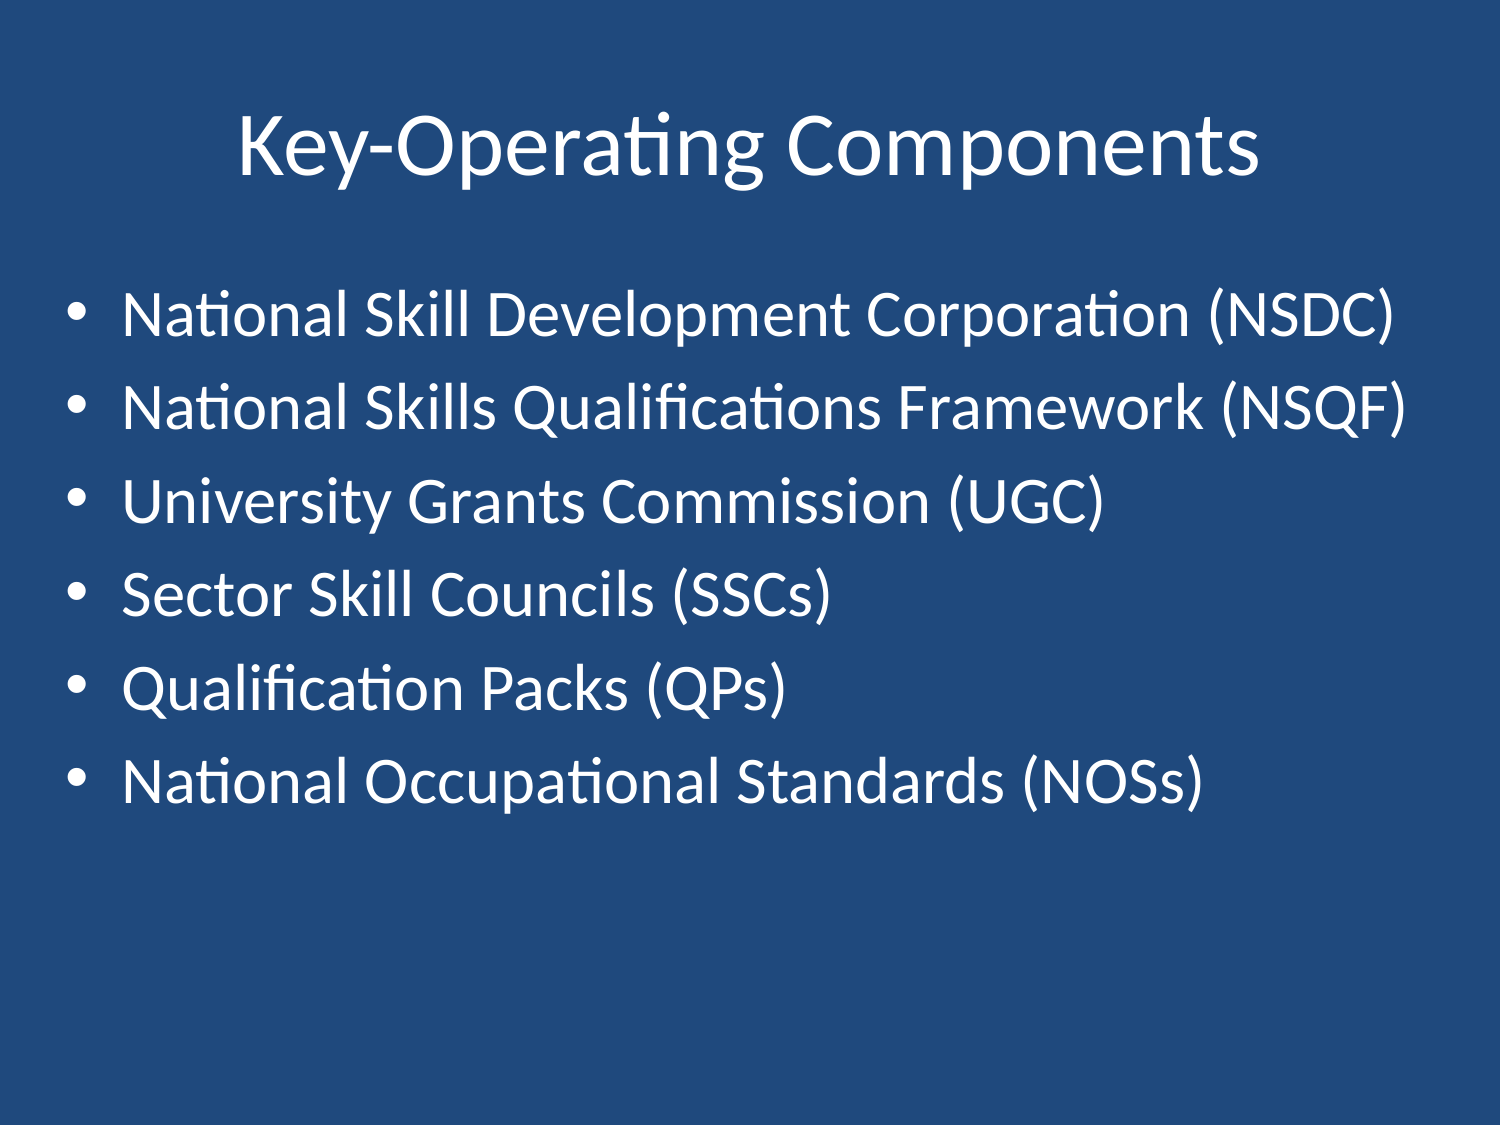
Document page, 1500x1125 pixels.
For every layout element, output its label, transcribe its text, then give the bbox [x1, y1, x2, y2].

list National Skill Development Corporation (NSDC) National Skills Qualifications Framework (NSQF) University Grants Commission (UGC) Sector Skill Councils (SSCs) Qualification Packs (QPs) National Occupational Standards (NOSs) [50, 262, 1450, 1005]
title Key-Operating Components [75, 45, 1425, 233]
